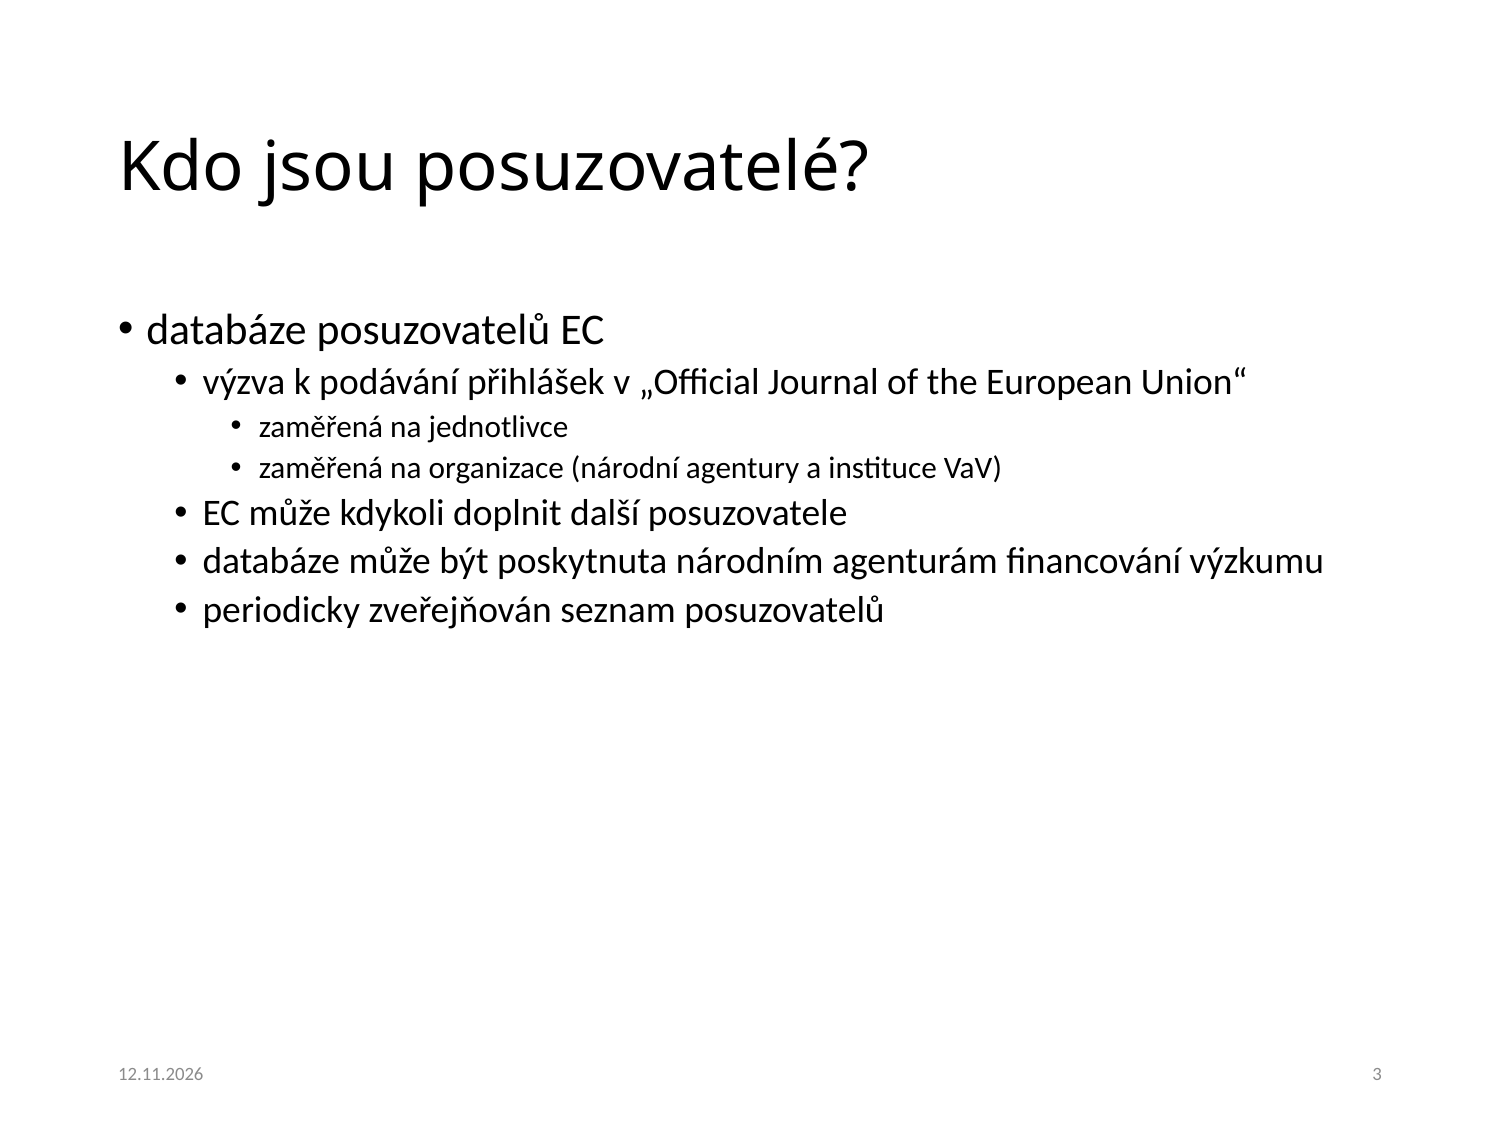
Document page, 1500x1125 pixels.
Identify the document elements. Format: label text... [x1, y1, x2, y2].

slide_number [103, 1042, 441, 1103]
title Kdo jsou posuzovatelé? [103, 59, 1397, 278]
list databáze posuzovatelů EC výzva k podávání přihlášek v „Official Journal of the European Union“ zaměřená na jednotlivce zaměřená na organizace (národní agentury a instituce VaV) EC může kdykoli doplnit další posuzovatele databáze může být poskytnuta národním agenturám financování výzkumu periodicky zveřejňován seznam posuzovatelů [103, 299, 1397, 1014]
slide_number 3 [1059, 1042, 1397, 1103]
